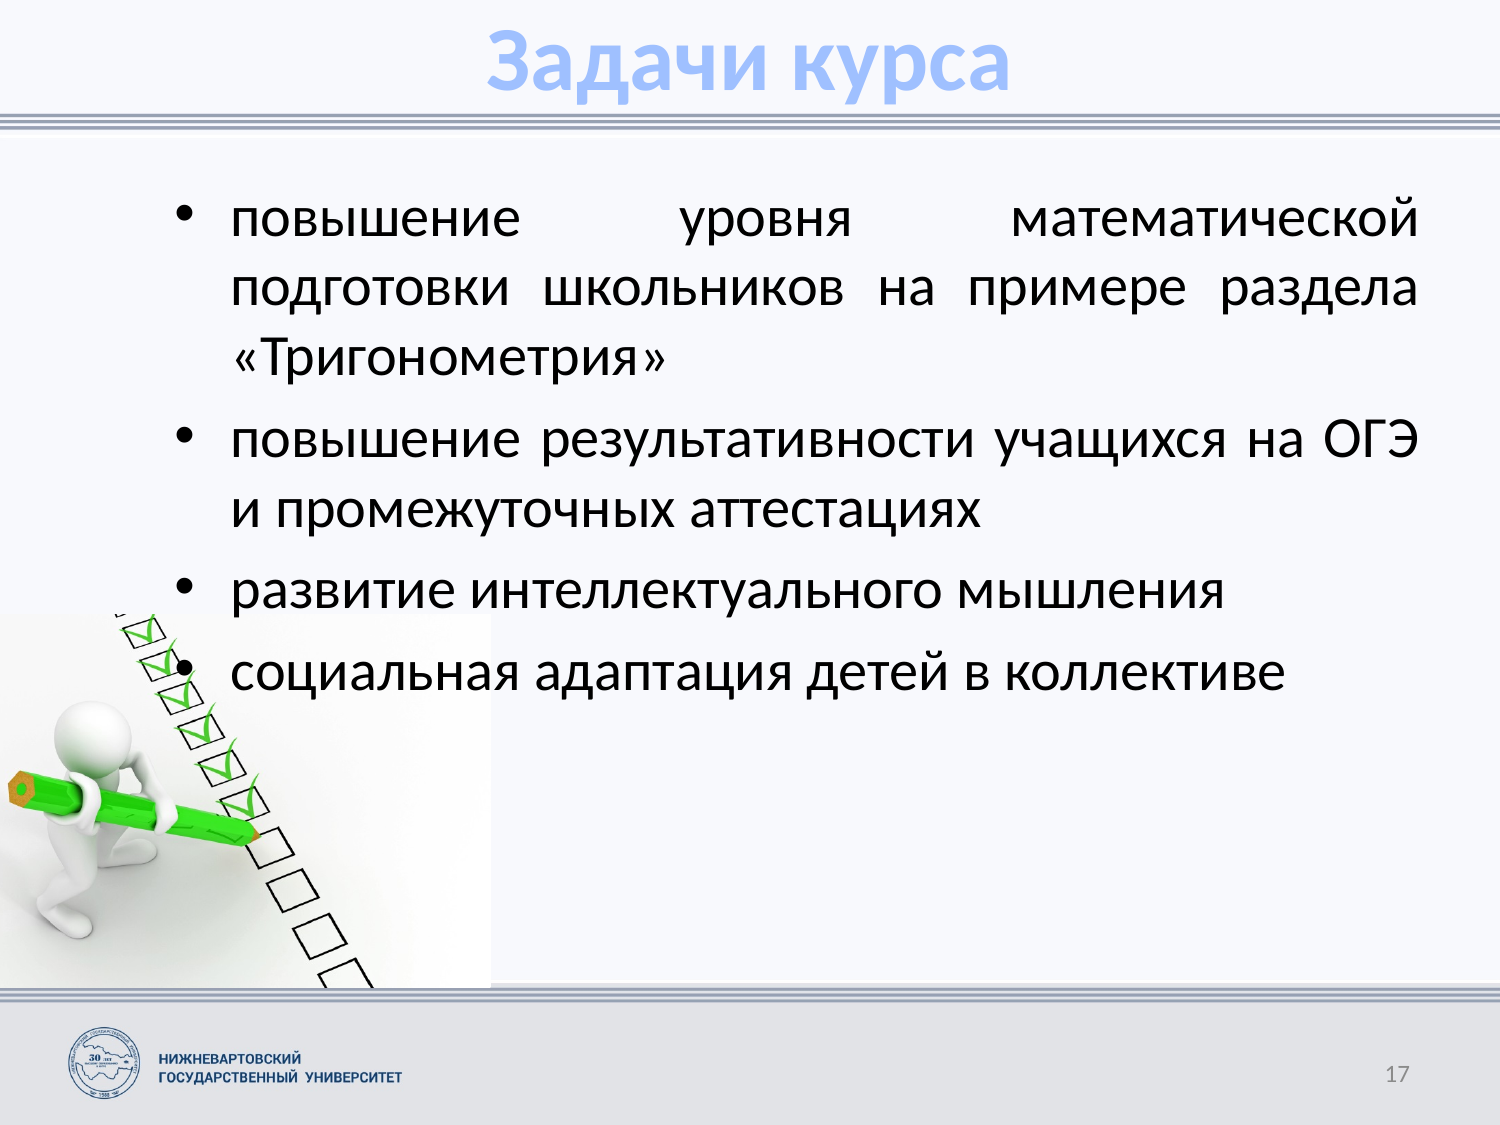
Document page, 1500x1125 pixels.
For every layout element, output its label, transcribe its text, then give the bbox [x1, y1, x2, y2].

title Задачи курса [75, 0, 1425, 148]
list повышение уровня математической подготовки школьников на примере раздела «Тригонометрия» повышение результативности учащихся на ОГЭ и промежуточных аттестациях развитие интеллектуального мышления социальная адаптация детей в коллективе [159, 170, 1436, 811]
slide_number 17 [1074, 1042, 1425, 1103]
picture [0, 0, 1500, 1125]
